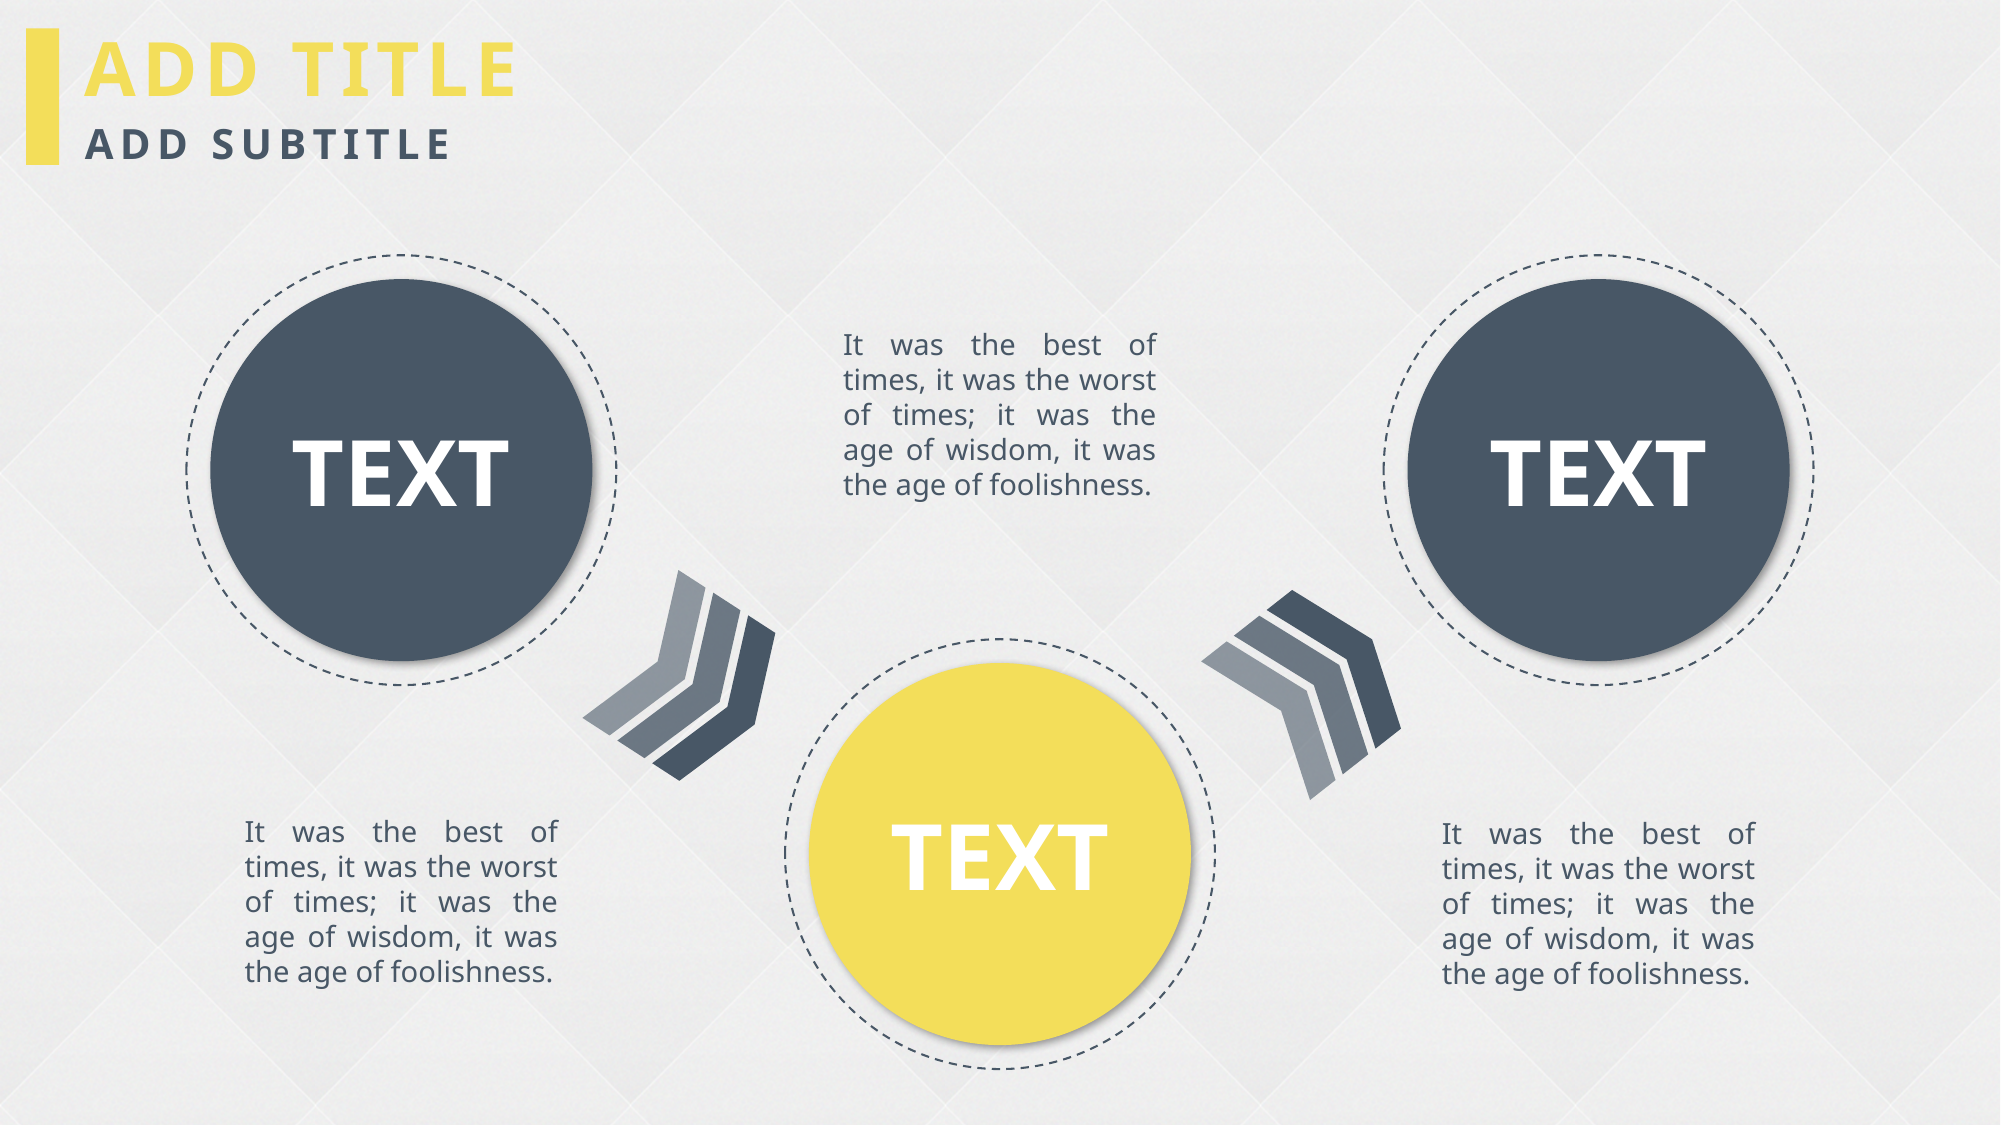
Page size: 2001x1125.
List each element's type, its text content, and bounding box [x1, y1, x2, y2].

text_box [26, 14, 592, 177]
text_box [785, 639, 1215, 1070]
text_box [1383, 255, 1814, 686]
text_box It was the best of times, it was the worst of times; it was the age of wisdom, it was the age of foolishness. [1427, 807, 1771, 998]
text_box It was the best of times, it was the worst of times; it was the age of wisdom, it was the age of foolishness. [828, 318, 1172, 509]
text_box It was the best of times, it was the worst of times; it was the age of wisdom, it was the age of foolishness. [229, 805, 573, 996]
picture [0, 0, 2001, 1125]
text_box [186, 255, 617, 686]
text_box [1239, 596, 1388, 774]
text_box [618, 596, 767, 773]
